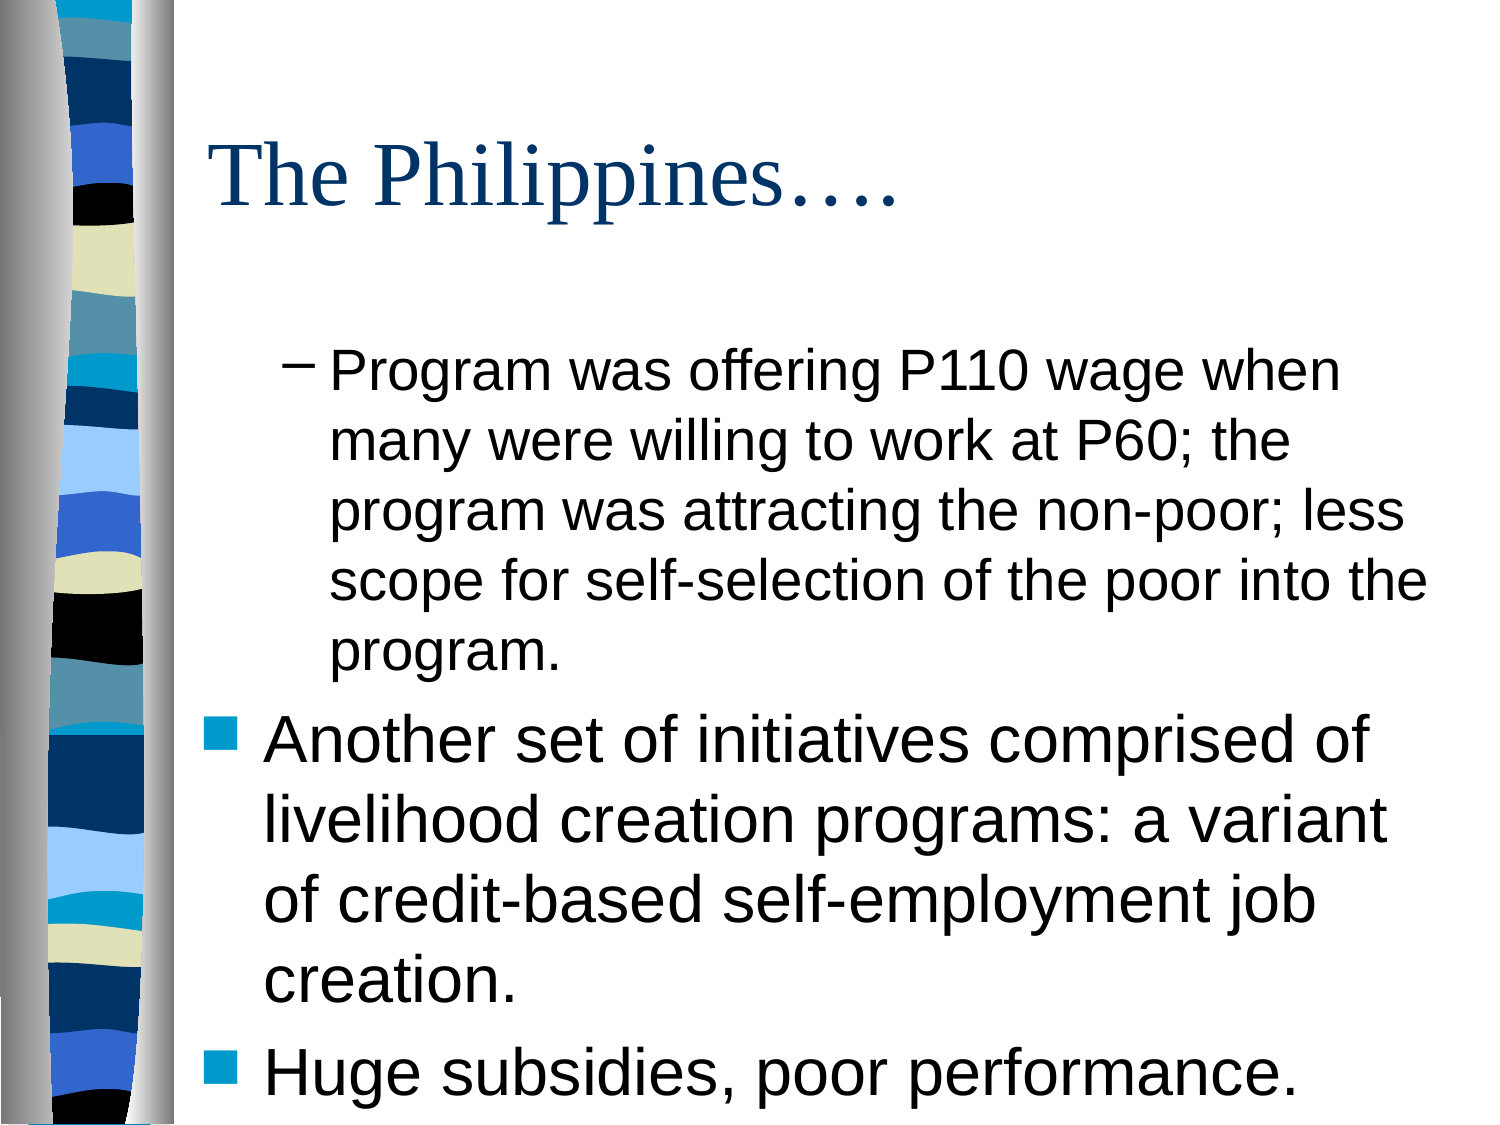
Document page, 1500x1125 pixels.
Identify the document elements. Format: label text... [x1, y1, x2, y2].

title The Philippines…. [192, 74, 1468, 263]
list Program was offering P110 wage when many were willing to work at P60; the program was attracting the non-poor; less scope for self-selection of the poor into the program. Another set of initiatives comprised of livelihood creation programs: a variant of credit-based self-employment job creation. Huge subsidies, poor performance. [192, 324, 1468, 1001]
